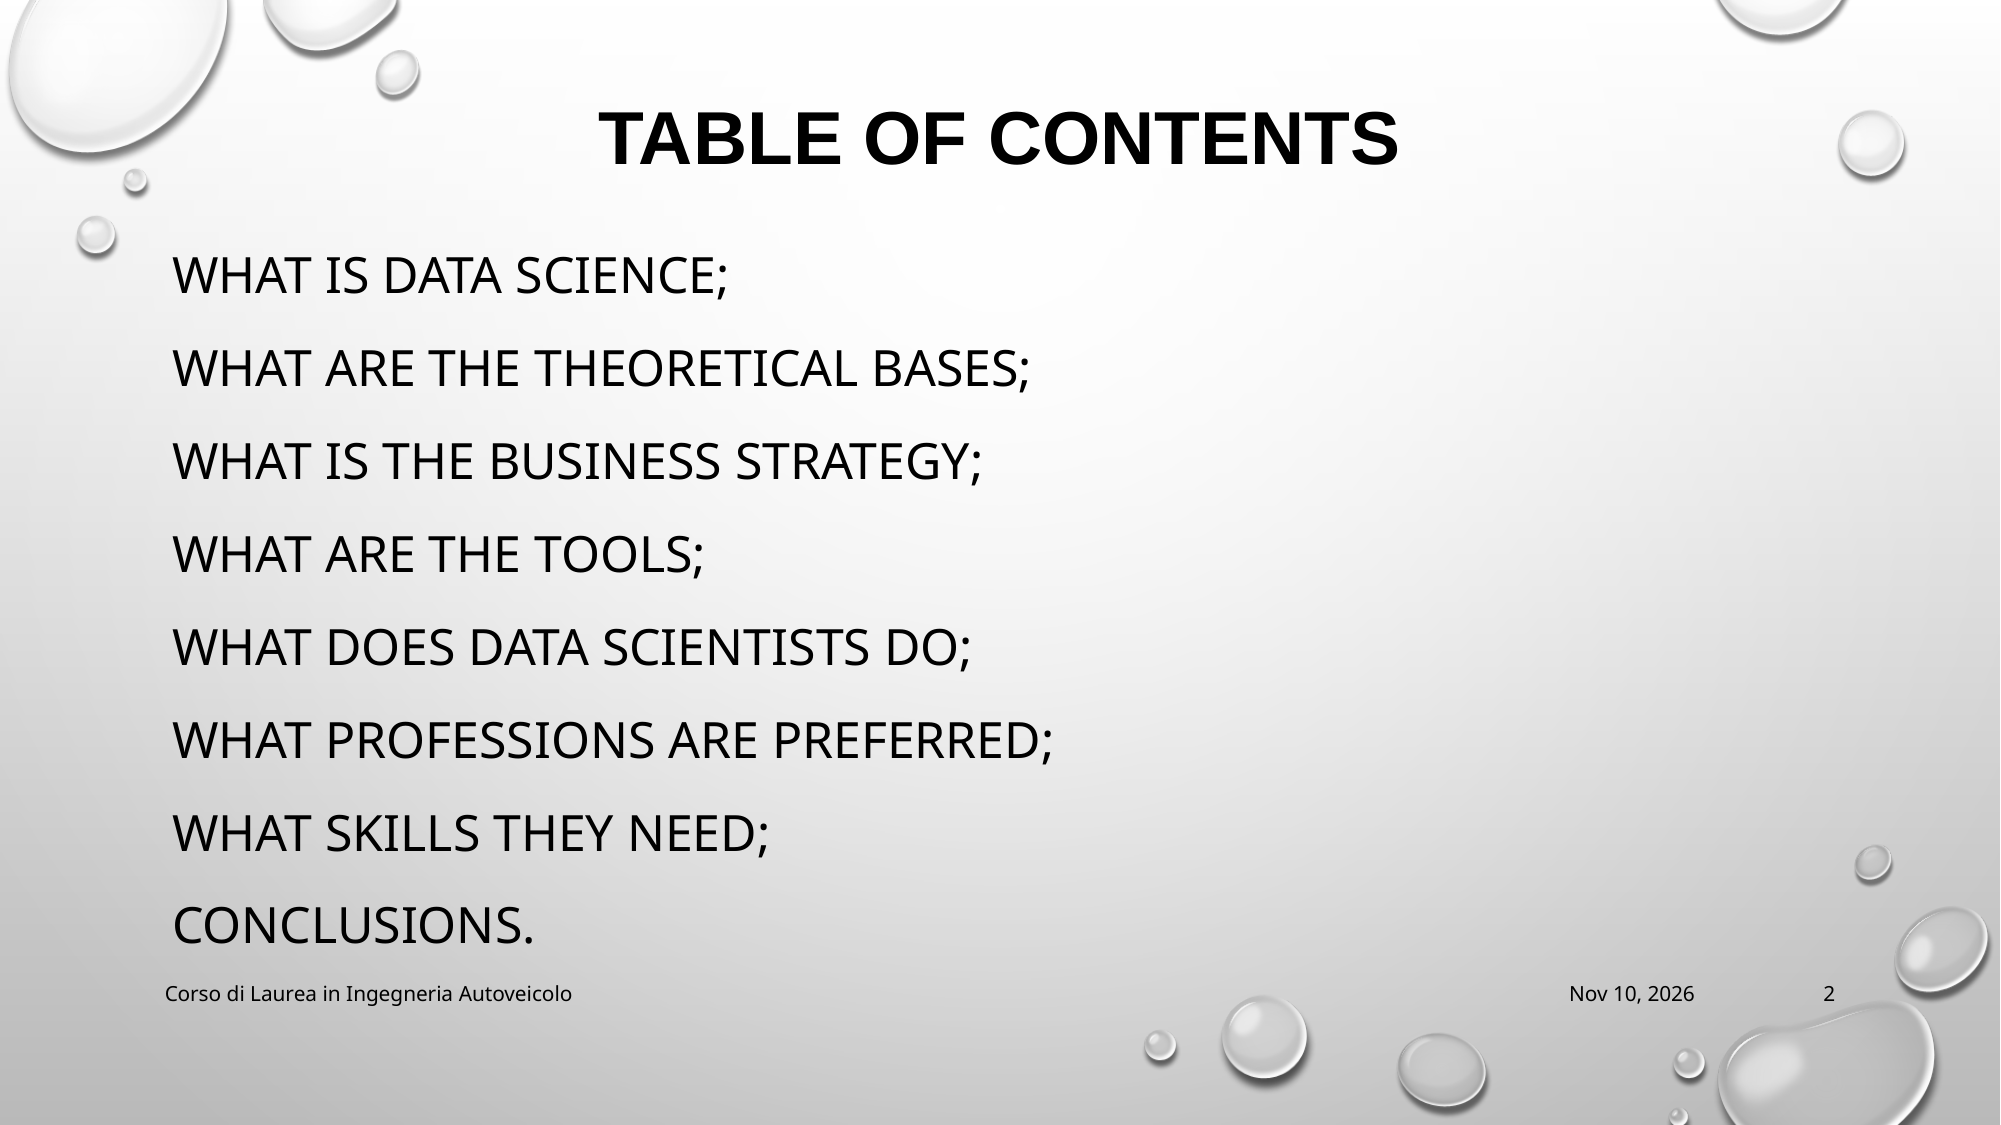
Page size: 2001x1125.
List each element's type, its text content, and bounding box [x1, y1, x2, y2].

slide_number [1259, 965, 1710, 1025]
footer Corso di Laurea in Ingegneria Autoveicolo [149, 965, 1245, 1025]
picture [0, 0, 2000, 1125]
list what is data science; what are the theoretical bases; What is the business strategy; what are the tools; what does data scientists do; what professions are preferred; what skills they need; CONCLUSIONS. [157, 224, 1858, 986]
slide_number 2 [1724, 965, 1851, 1025]
title TABLE OF CONTENTS [149, 35, 1851, 246]
